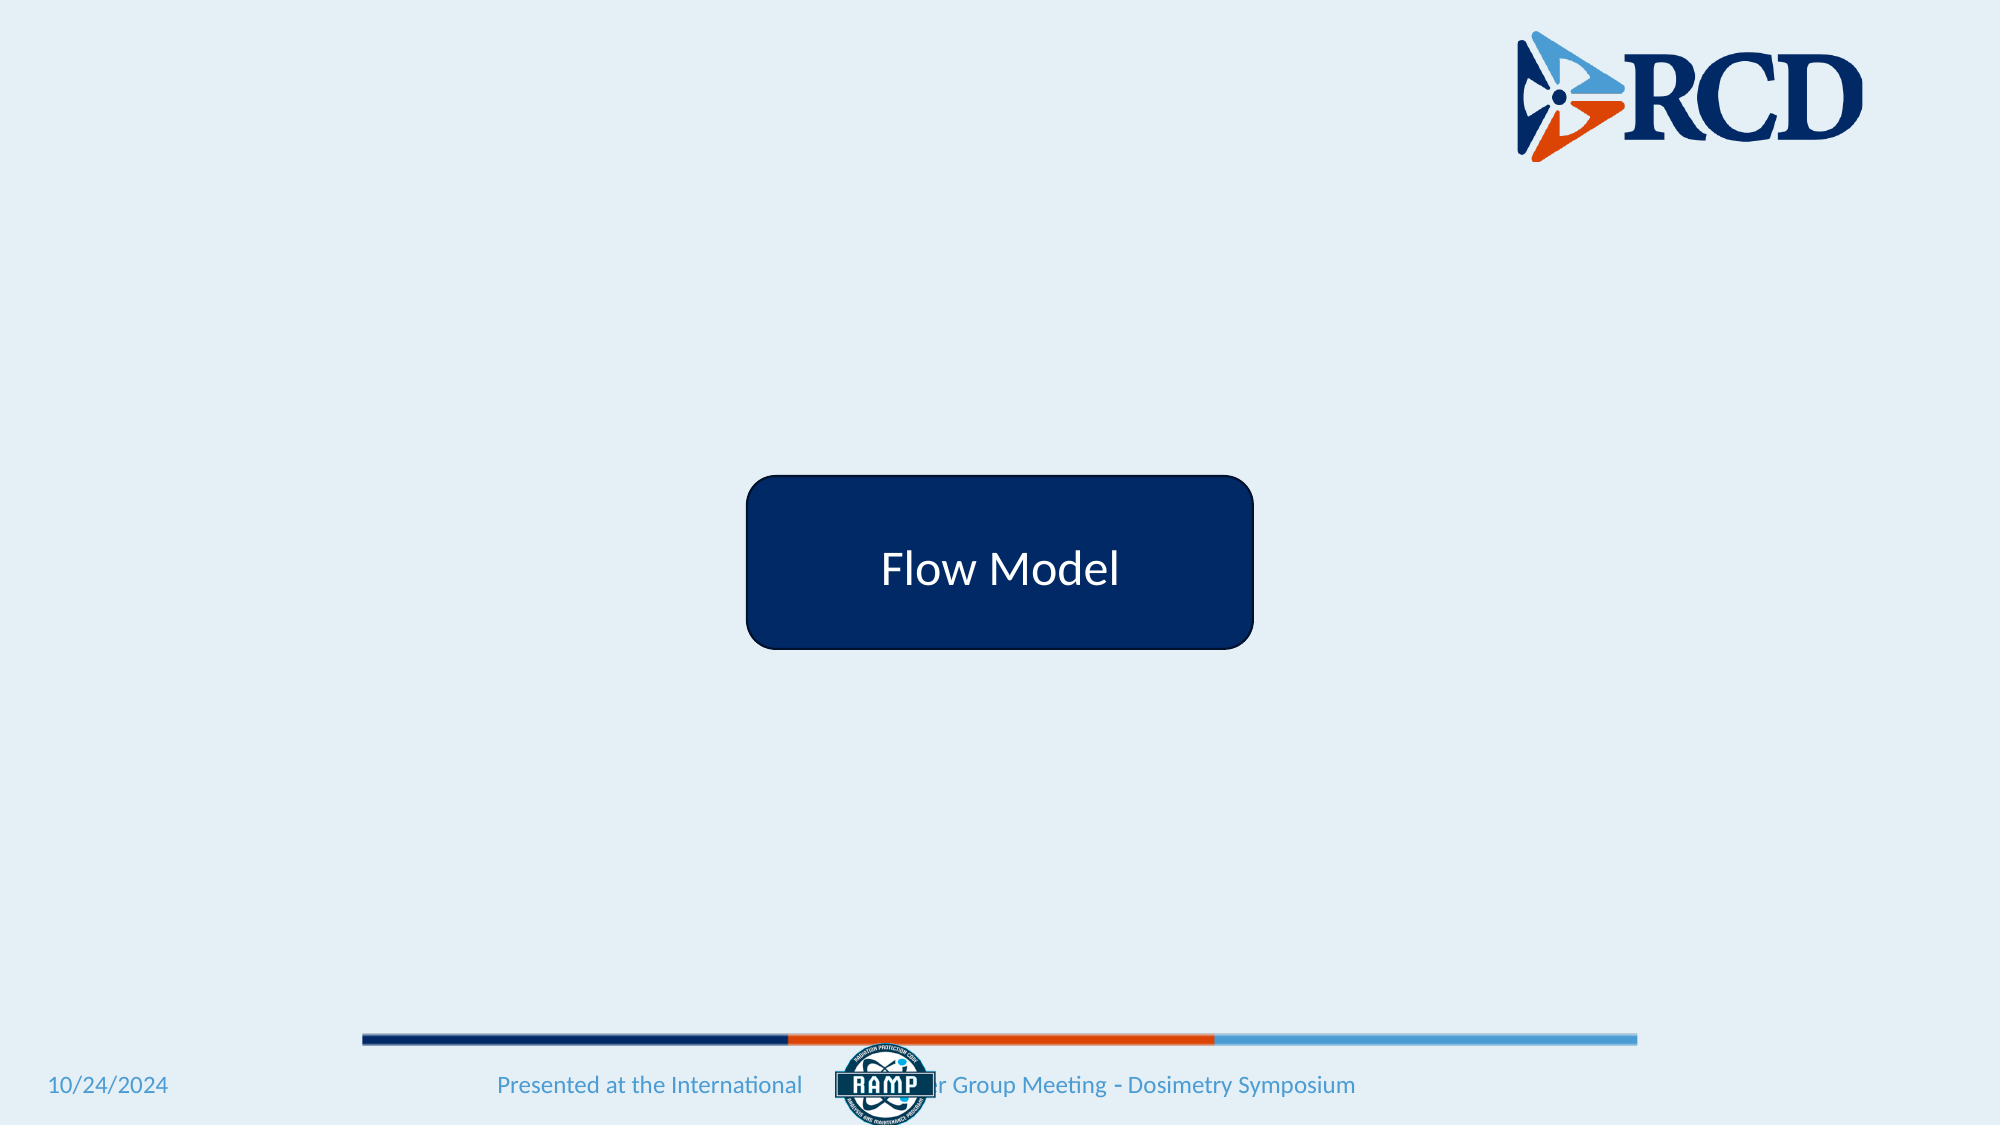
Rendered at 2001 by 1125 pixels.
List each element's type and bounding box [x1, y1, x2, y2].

picture [864, 1116, 872, 1121]
picture [835, 1035, 936, 1125]
picture [907, 1099, 922, 1116]
text_box [746, 475, 1253, 649]
picture [875, 1117, 905, 1125]
